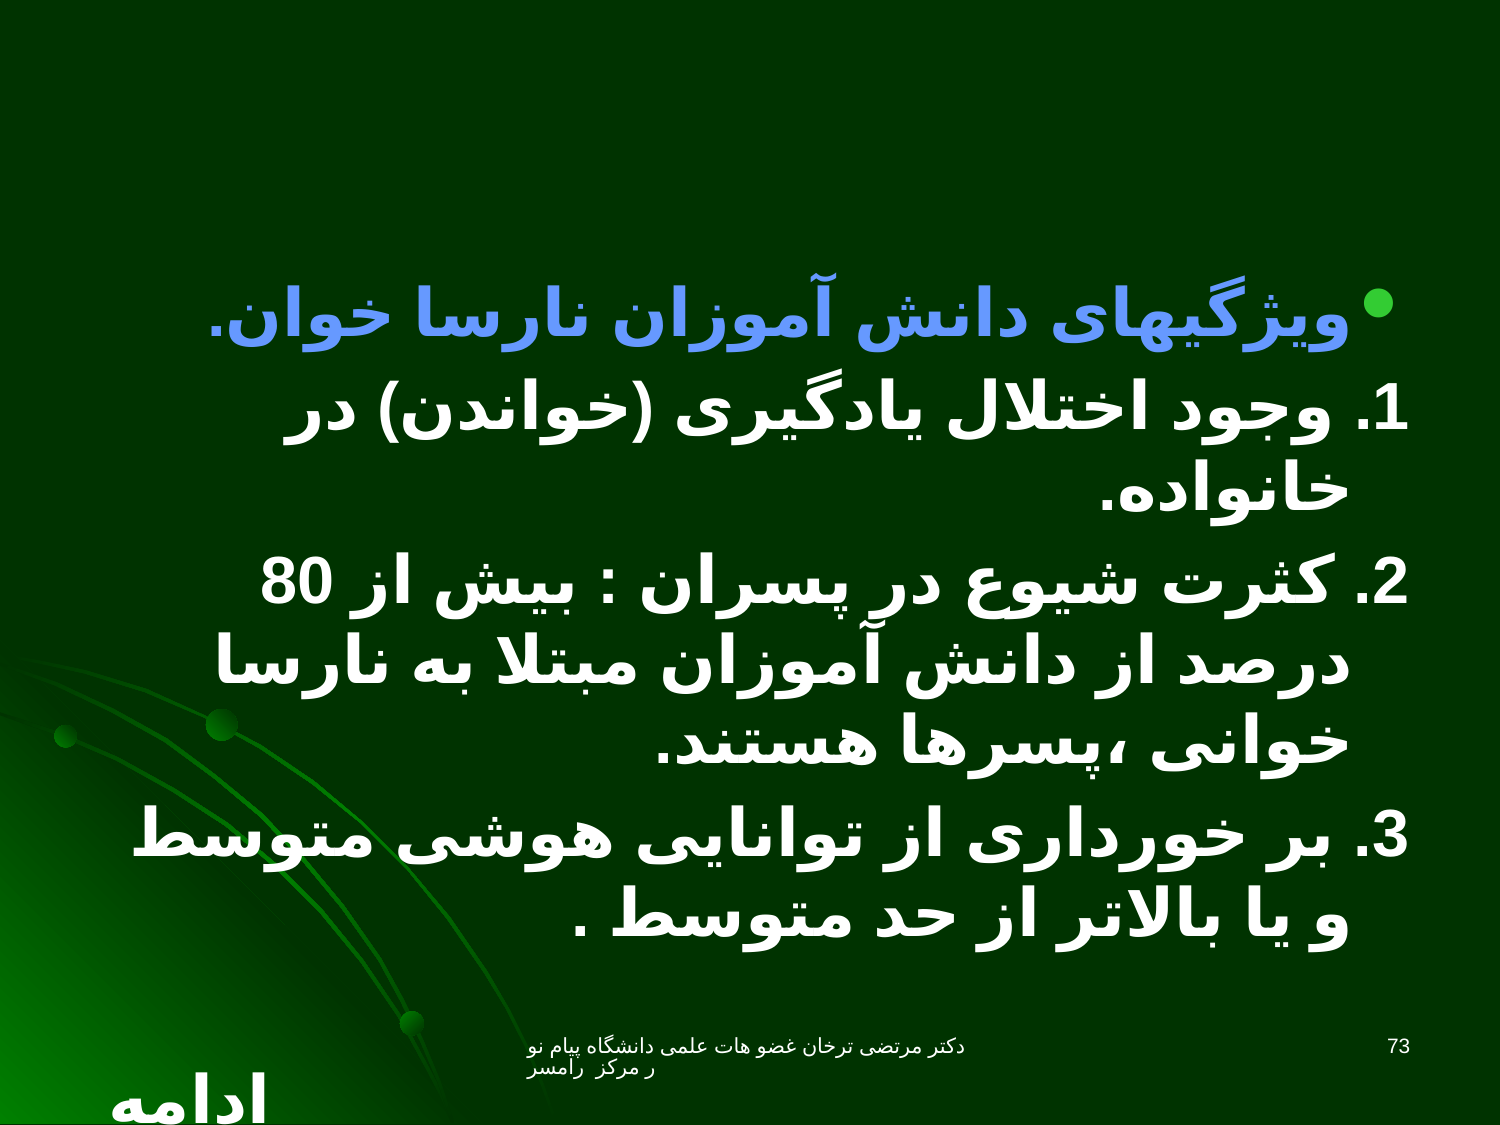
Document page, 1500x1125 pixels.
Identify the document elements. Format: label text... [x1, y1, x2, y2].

footer دکتر مرتضی ترخان غضو هات علمی دانشگاه پیام نور مرکز رامسر [512, 1024, 988, 1101]
list ویژگیهای دانش آموزان نارسا خوان. 1. وجود اختلال یادگیری (خواندن) در خانواده. 2. کثرت شیوع در پسران : بیش از 80 درصد از دانش آموزان مبتلا به نارسا خوانی ،پسرها هستند. 3. بر خورداری از توانایی هوشی متوسط و یا بالاتر از حد متوسط . ادامه [74, 262, 1426, 1006]
slide_number 73 [1074, 1024, 1426, 1101]
